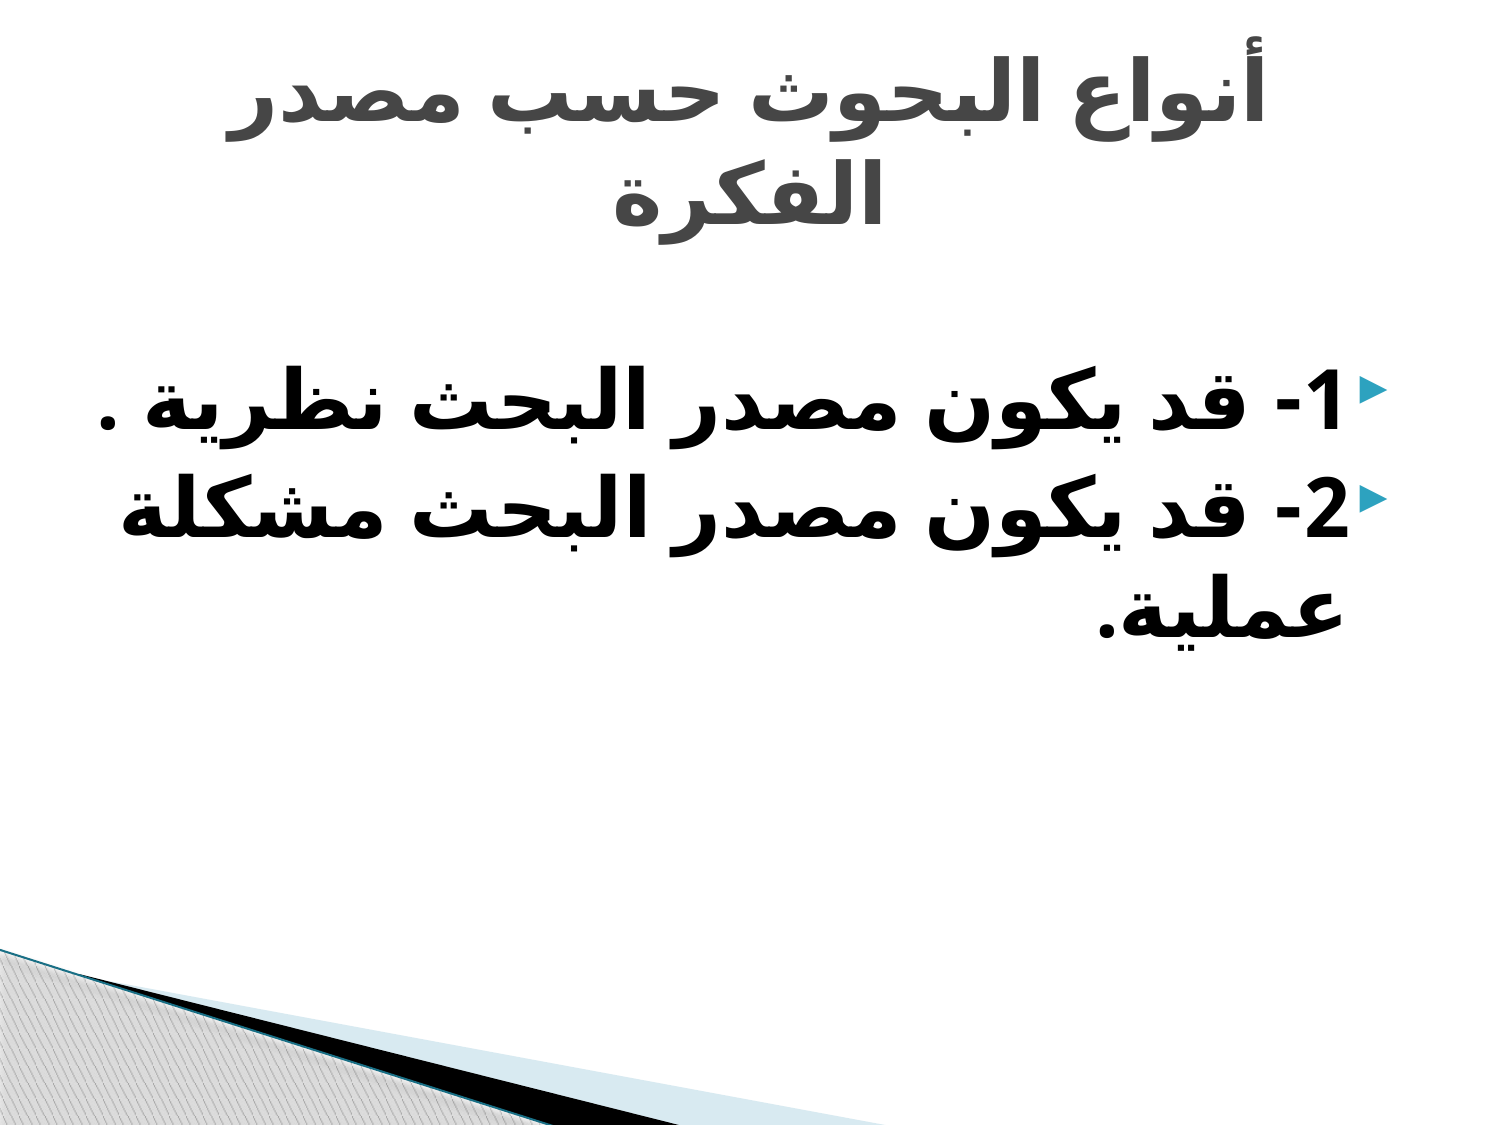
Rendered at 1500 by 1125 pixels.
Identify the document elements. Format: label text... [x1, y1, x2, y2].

title أنواع البحوث حسب مصدر الفكرة [75, 45, 1425, 233]
list 1- قد يكون مصدر البحث نظرية . 2- قد يكون مصدر البحث مشكلة عملية. [75, 243, 1425, 986]
